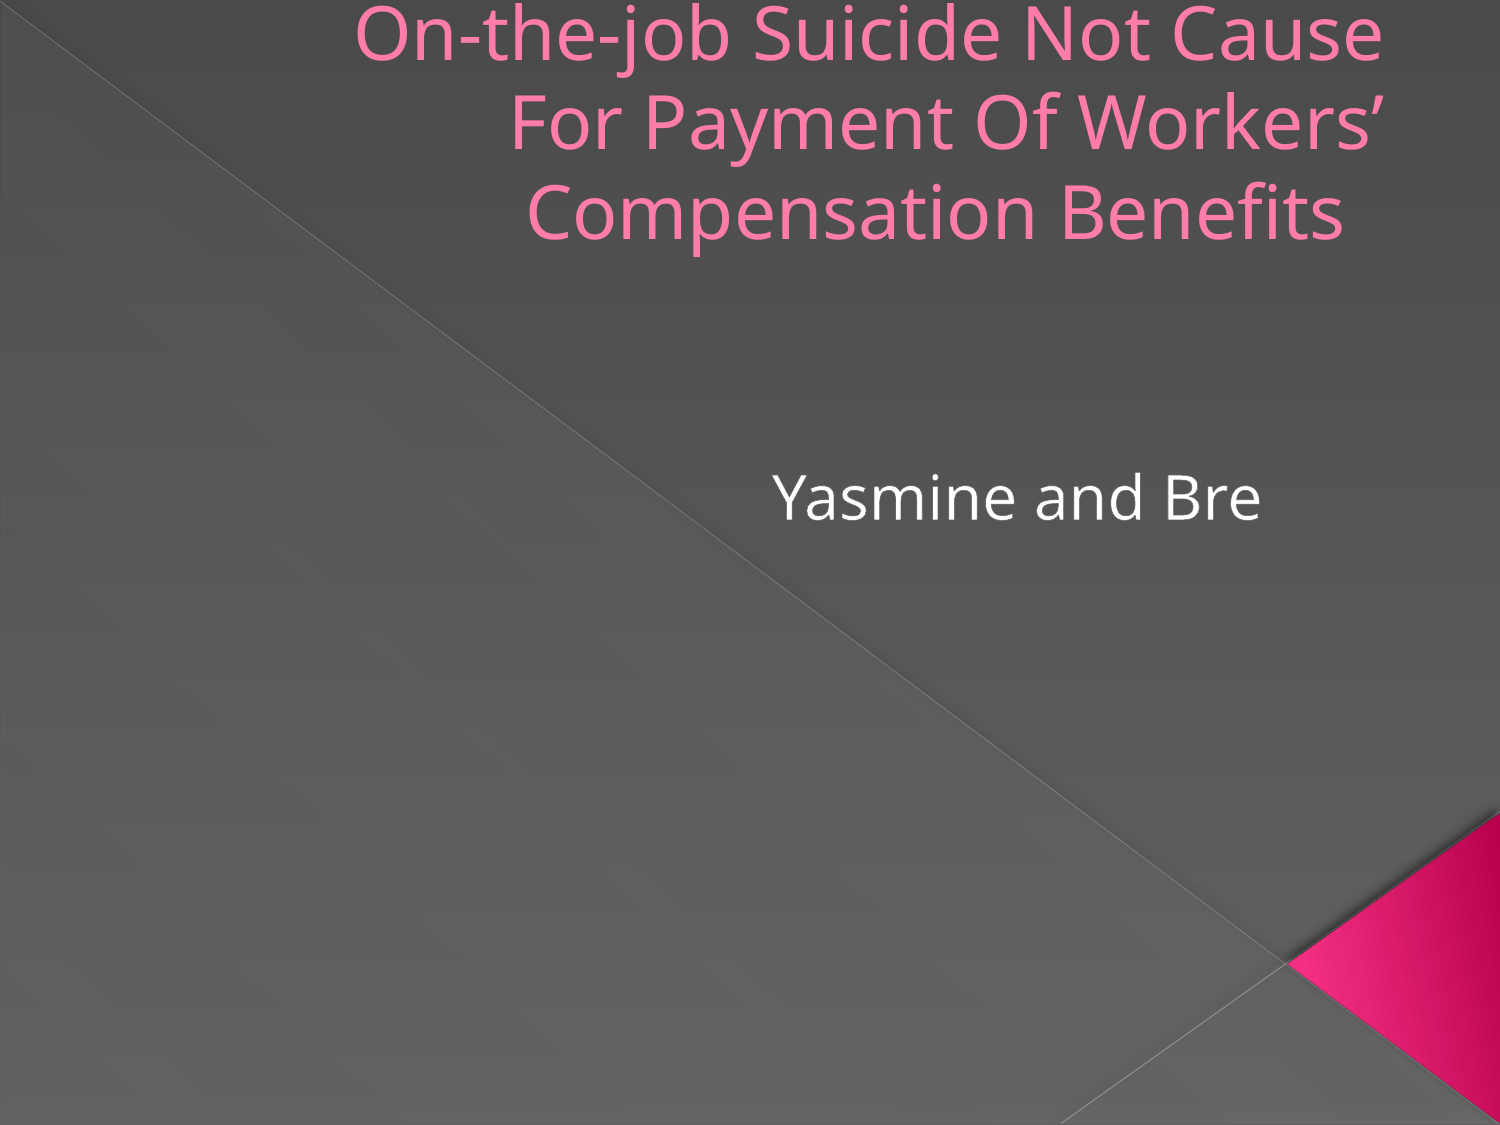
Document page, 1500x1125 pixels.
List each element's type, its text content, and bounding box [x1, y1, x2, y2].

title On-the-job Suicide Not Cause For Payment Of Workers’ Compensation Benefits [125, 112, 1400, 263]
subtitle Yasmine and Bre [249, 450, 1300, 550]
